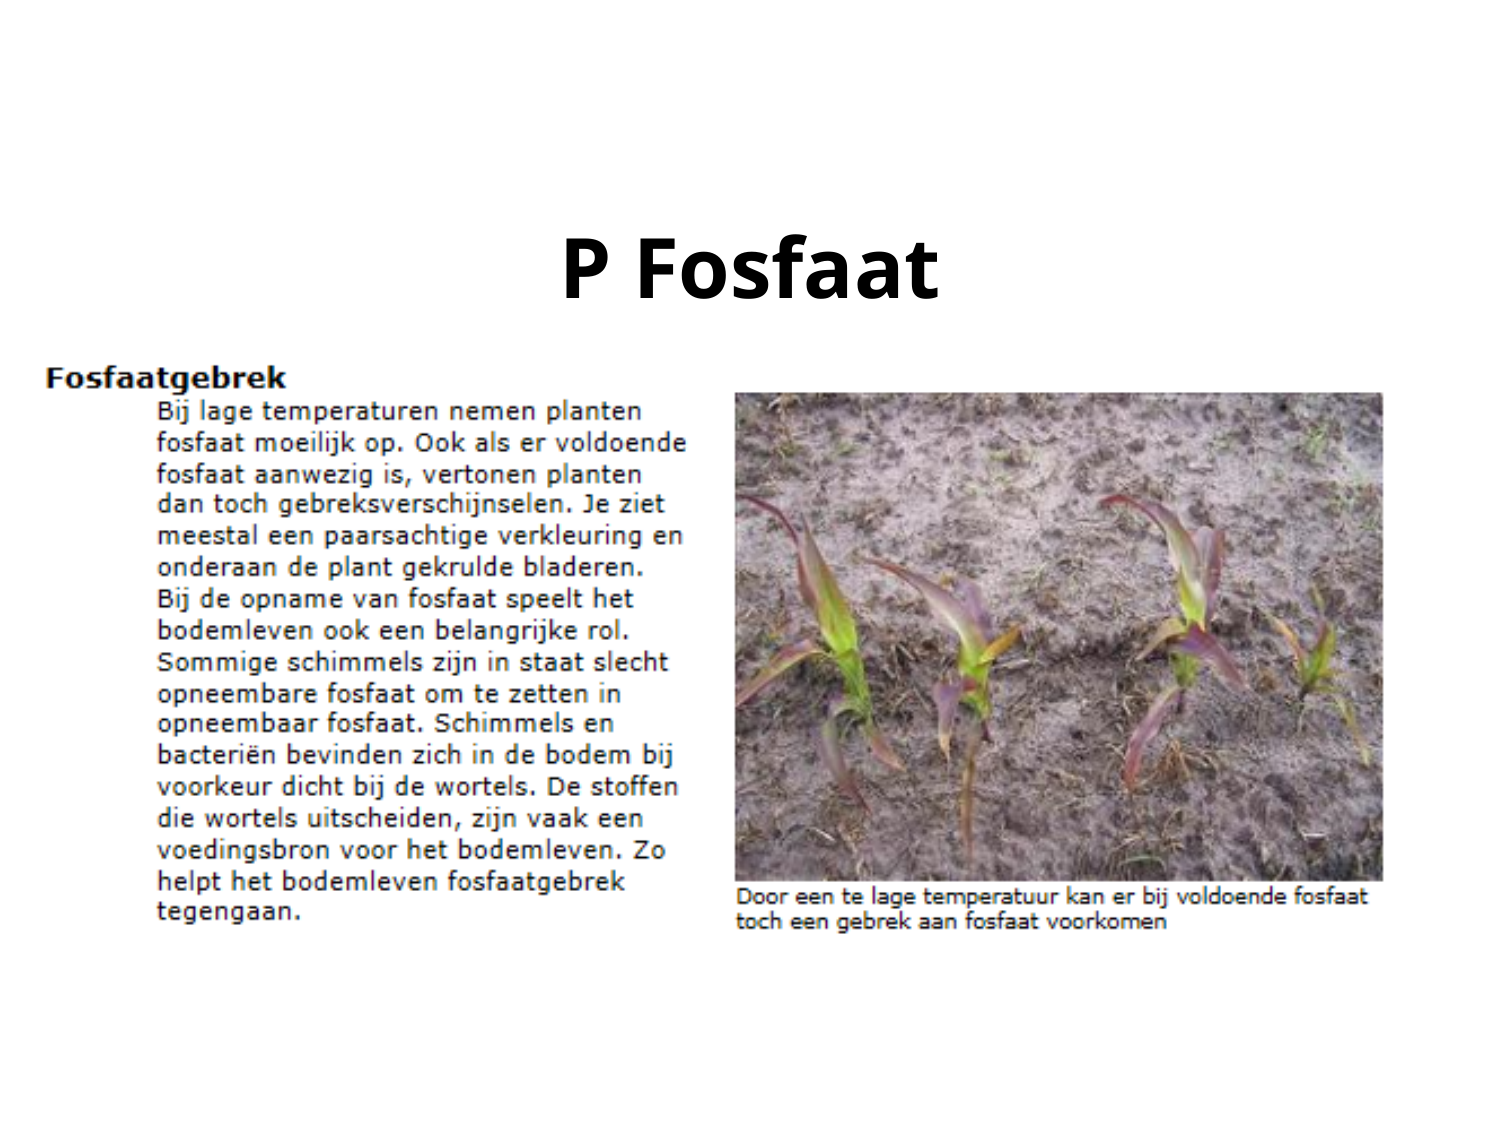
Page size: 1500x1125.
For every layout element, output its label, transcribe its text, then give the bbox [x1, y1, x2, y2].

picture [29, 348, 1422, 943]
title P Fosfaat [283, 184, 1217, 347]
